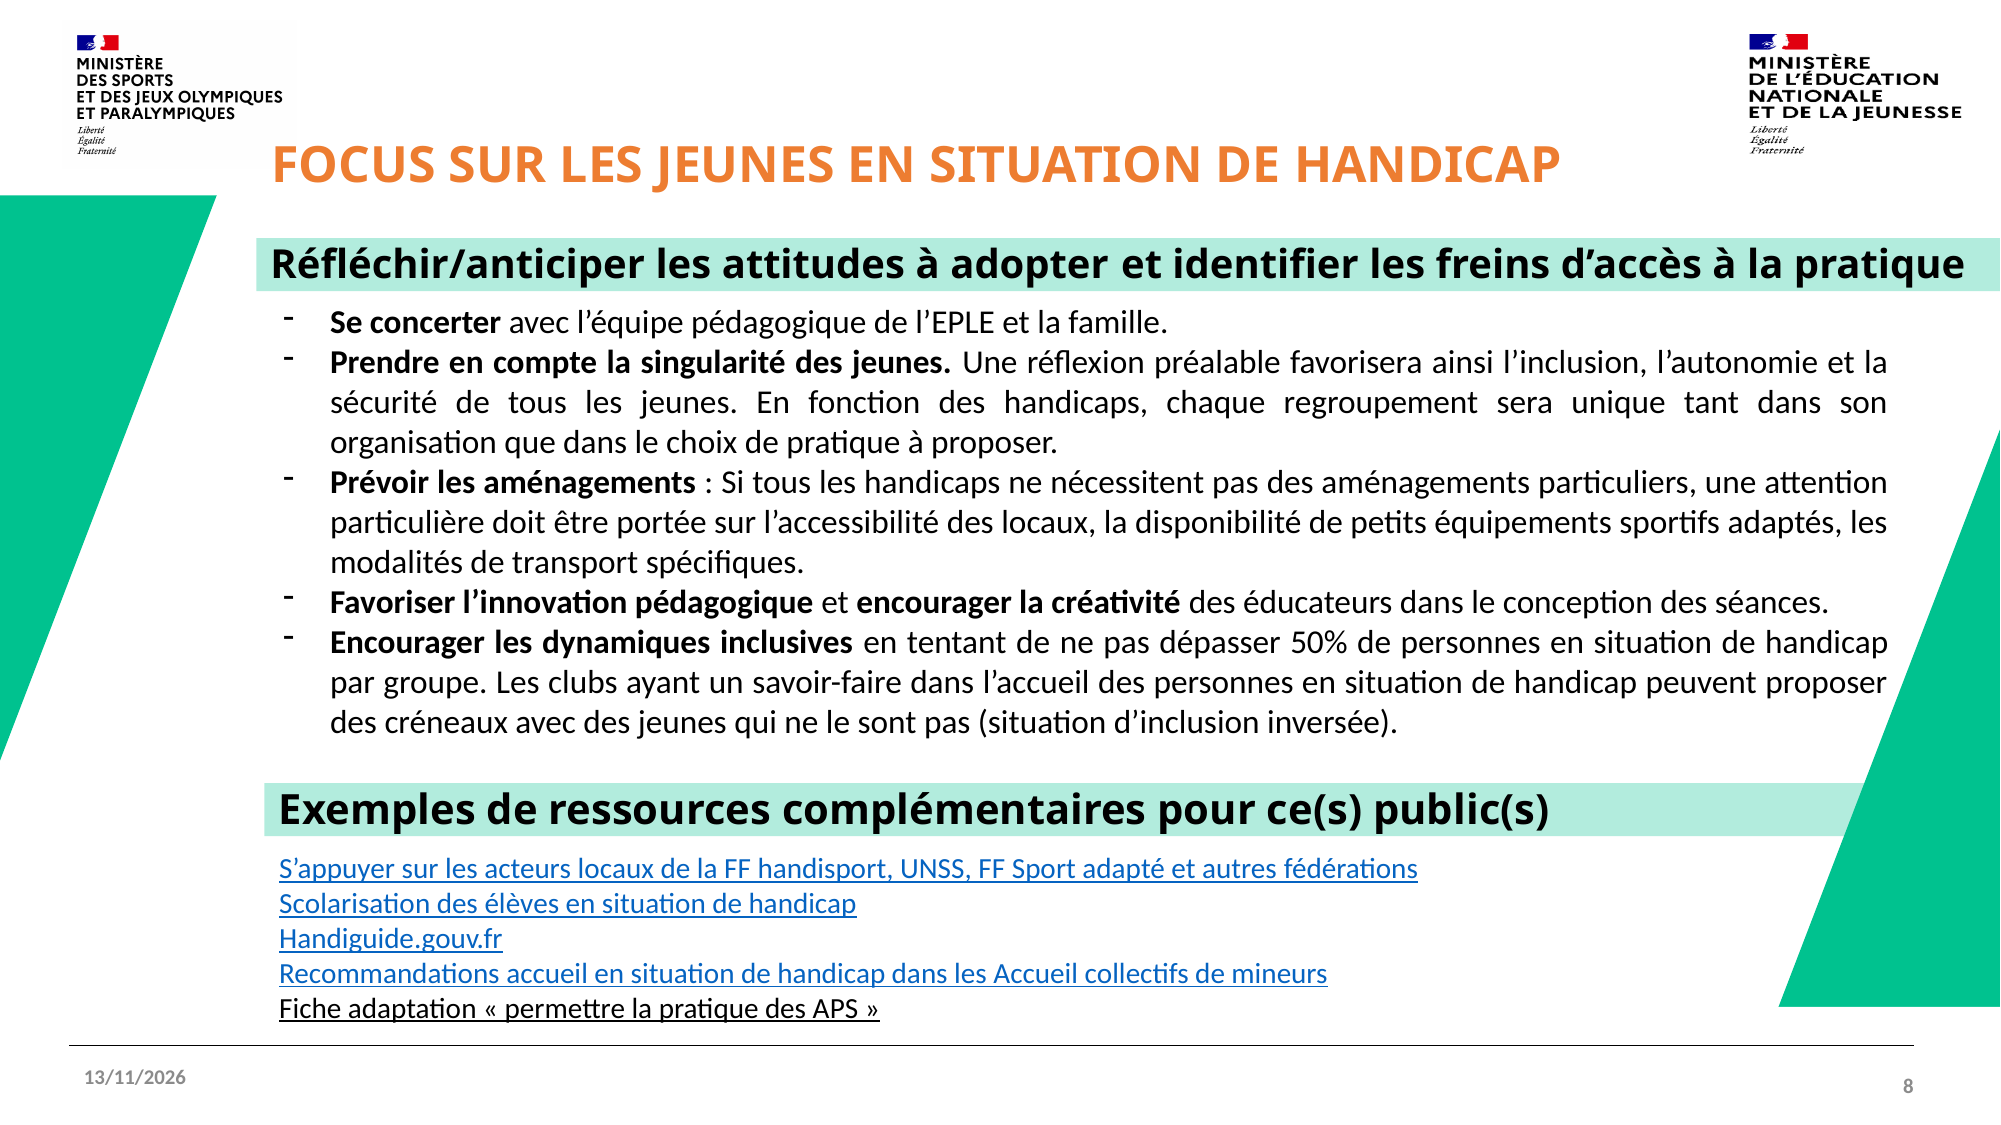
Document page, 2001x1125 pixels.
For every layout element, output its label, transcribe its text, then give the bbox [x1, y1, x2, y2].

text_box Se concerter avec l’équipe pédagogique de l’EPLE et la famille. Prendre en compte la singularité des jeunes. Une réflexion préalable favorisera ainsi l’inclusion, l’autonomie et la sécurité de tous les jeunes. En fonction des handicaps, chaque regroupement sera unique tant dans son organisation que dans le choix de pratique à proposer. Prévoir les aménagements : Si tous les handicaps ne nécessitent pas des aménagements particuliers, une attention particulière doit être portée sur l’accessibilité des locaux, la disponibilité de petits équipements sportifs adaptés, les modalités de transport spécifiques. Favoriser l’innovation pédagogique et encourager la créativité des éducateurs dans le conception des séances. Encourager les dynamiques inclusives en tentant de ne pas dépasser 50% de personnes en situation de handicap par groupe. Les clubs ayant un savoir-faire dans l’accueil des personnes en situation de handicap peuvent proposer des créneaux avec des jeunes qui ne le sont pas (situation d’inclusion inversée). [193, 253, 1905, 823]
title Focus sur les Jeunes EN SITUATION DE HANDICAP [256, 91, 1669, 238]
text_box Réfléchir/anticiper les attitudes à adopter et identifier les freins d’accès à la pratique [256, 238, 2000, 292]
picture [62, 20, 297, 169]
text_box S’appuyer sur les acteurs locaux de la FF handisport, UNSS, FF Sport adapté et autres fédérations Scolarisation des élèves en situation de handicap Handiguide.gouv.fr Recommandations accueil en situation de handicap dans les Accueil collectifs de mineurs Fiche adaptation « permettre la pratique des APS » [264, 842, 1863, 1032]
slide_number 8 [1618, 1046, 1914, 1125]
text_box Exemples de ressources complémentaires pour ce(s) public(s) [264, 783, 1888, 837]
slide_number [69, 1046, 519, 1107]
picture [1749, 34, 1963, 155]
